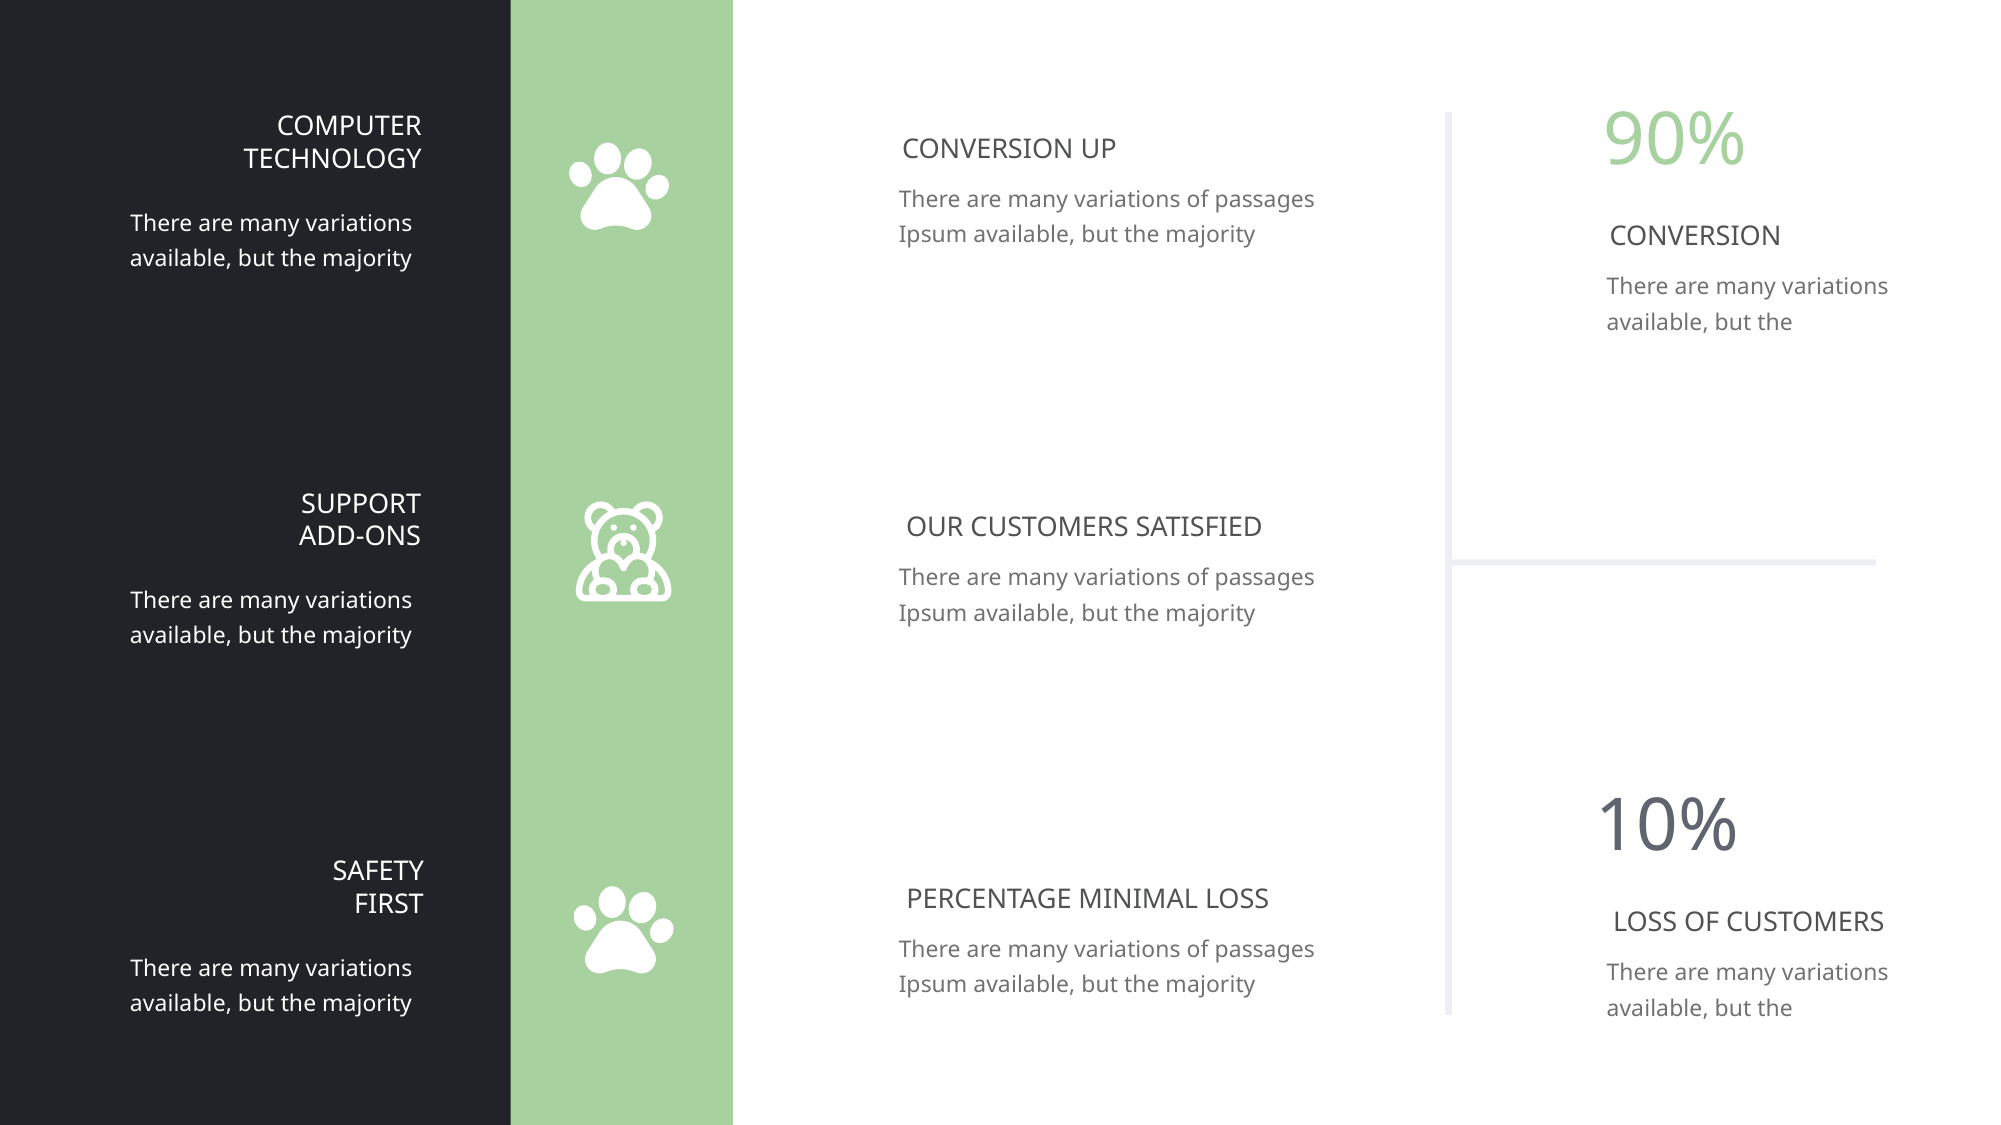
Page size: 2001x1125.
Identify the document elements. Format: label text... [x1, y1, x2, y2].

text_box There are many variations available, but the majority [125, 572, 417, 653]
text_box Loss of customers [1608, 900, 1889, 942]
text_box There are many variations available, but the [1602, 259, 1894, 340]
text_box There are many variations available, but the majority [125, 195, 417, 276]
text_box Safety first [328, 849, 428, 923]
text_box [594, 142, 622, 175]
text_box [580, 177, 652, 230]
text_box There are many variations of passages Ipsum available, but the majority [894, 922, 1320, 1002]
text_box Our customers satisfied [901, 505, 1267, 546]
text_box conversion [1605, 214, 1786, 256]
text_box [575, 501, 672, 602]
text_box [628, 892, 657, 924]
text_box Support add-ons [294, 481, 426, 555]
text_box [645, 174, 670, 200]
text_box [510, 0, 734, 1125]
text_box There are many variations available, but the majority [125, 940, 417, 1021]
text_box 10% [1590, 773, 1744, 870]
text_box [598, 886, 626, 918]
text_box conversion UP [897, 127, 1121, 168]
text_box There are many variations of passages Ipsum available, but the majority [894, 550, 1320, 630]
text_box There are many variations of passages Ipsum available, but the majority [894, 171, 1320, 252]
text_box There are many variations available, but the [1602, 945, 1894, 1025]
text_box [624, 148, 652, 180]
text_box Percentage minimal loss [902, 877, 1274, 918]
text_box 90% [1599, 87, 1753, 184]
text_box [649, 918, 674, 943]
text_box COMPUTER TECHNOLOGY [239, 104, 426, 178]
text_box [573, 905, 597, 931]
text_box [569, 161, 592, 188]
text_box [584, 920, 656, 974]
